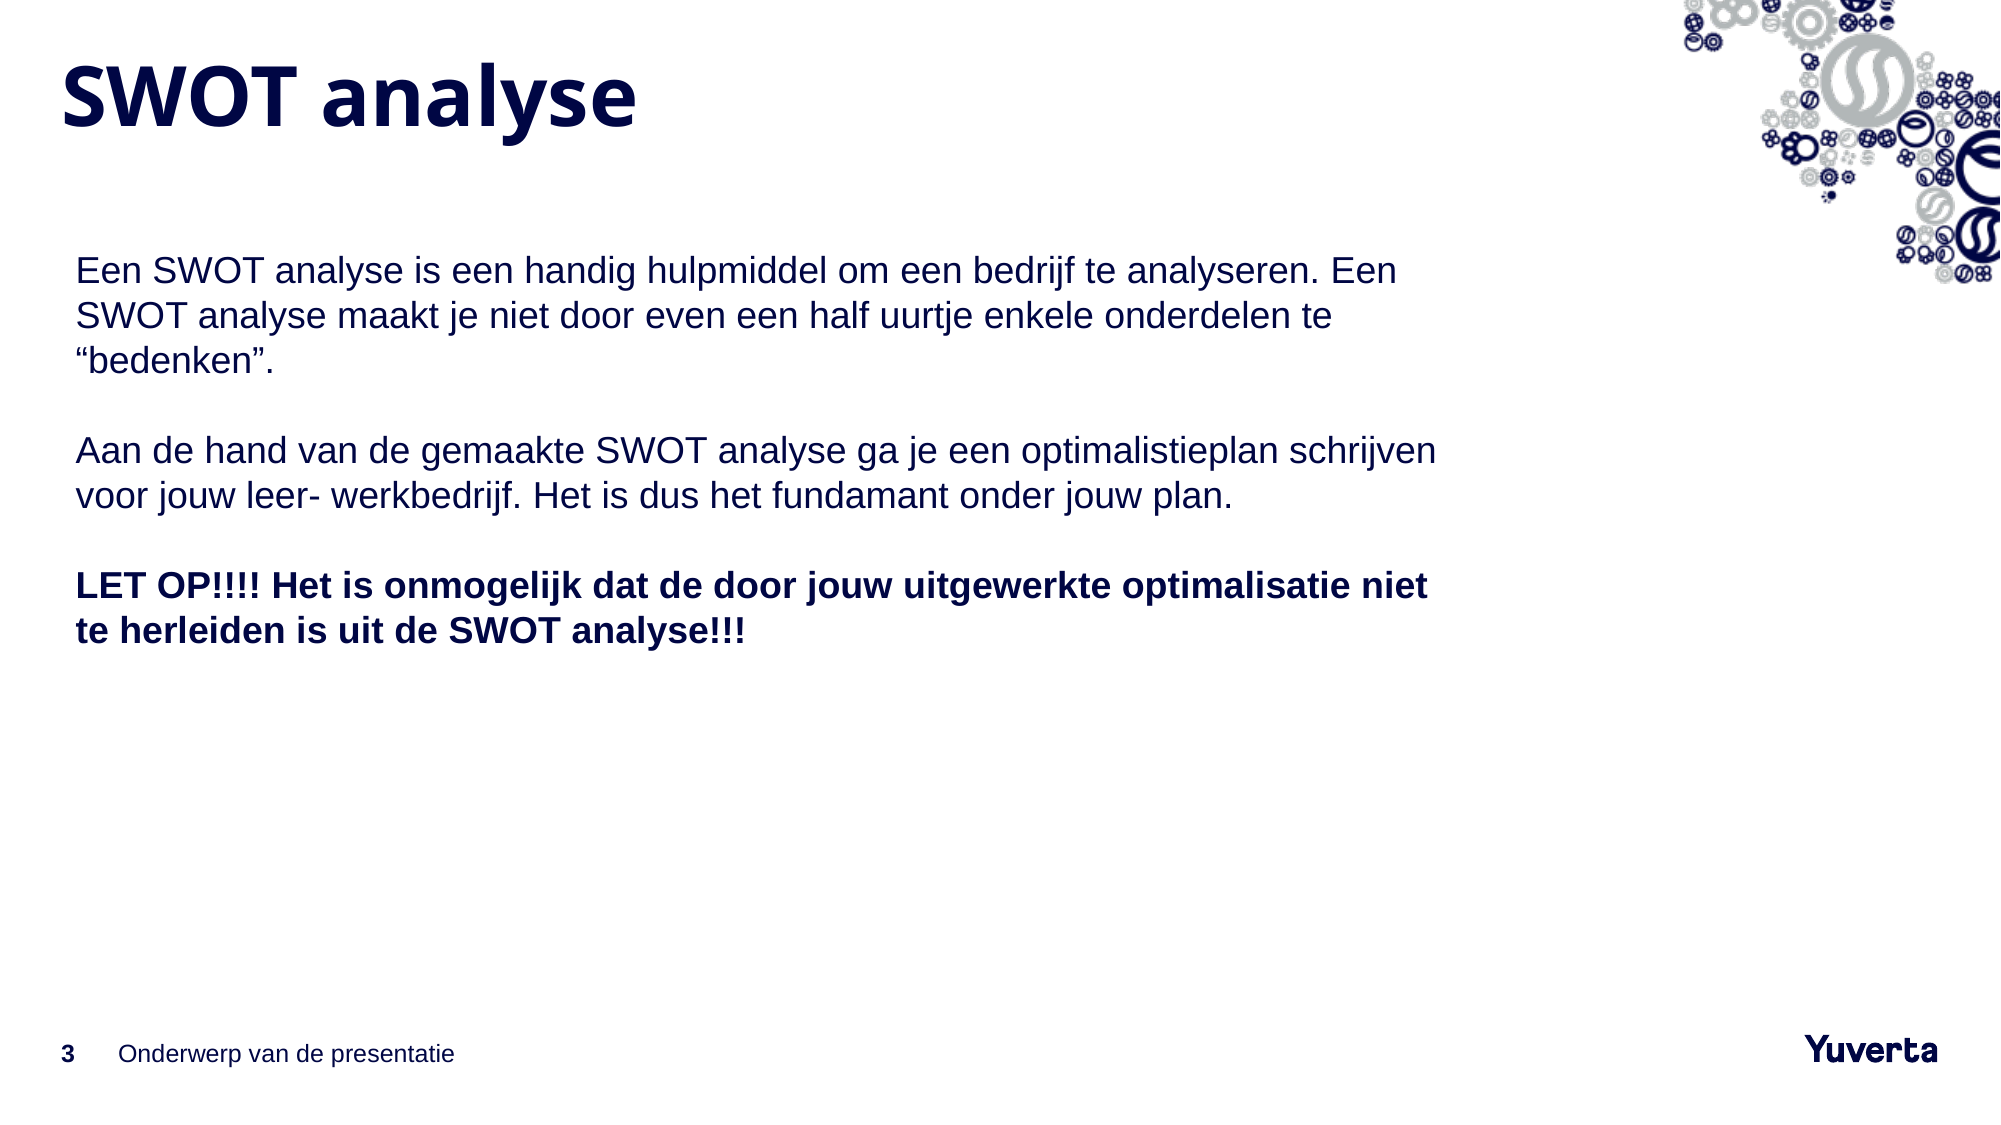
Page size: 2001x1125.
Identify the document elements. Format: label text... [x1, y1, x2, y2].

slide_number 3 [60, 1037, 113, 1073]
title SWOT analyse [60, 48, 1744, 239]
footer Onderwerp van de presentatie [118, 1037, 987, 1073]
picture [0, 0, 2000, 1125]
text_box Een SWOT analyse is een handig hulpmiddel om een bedrijf te analyseren. Een SWOT analyse maakt je niet door even een half uurtje enkele onderdelen te “bedenken”. Aan de hand van de gemaakte SWOT analyse ga je een optimalistieplan schrijven voor jouw leer- werkbedrijf. Het is dus het fundamant onder jouw plan. LET OP!!!! Het is onmogelijk dat de door jouw uitgewerkte optimalisatie niet te herleiden is uit de SWOT analyse!!! [60, 238, 1475, 749]
